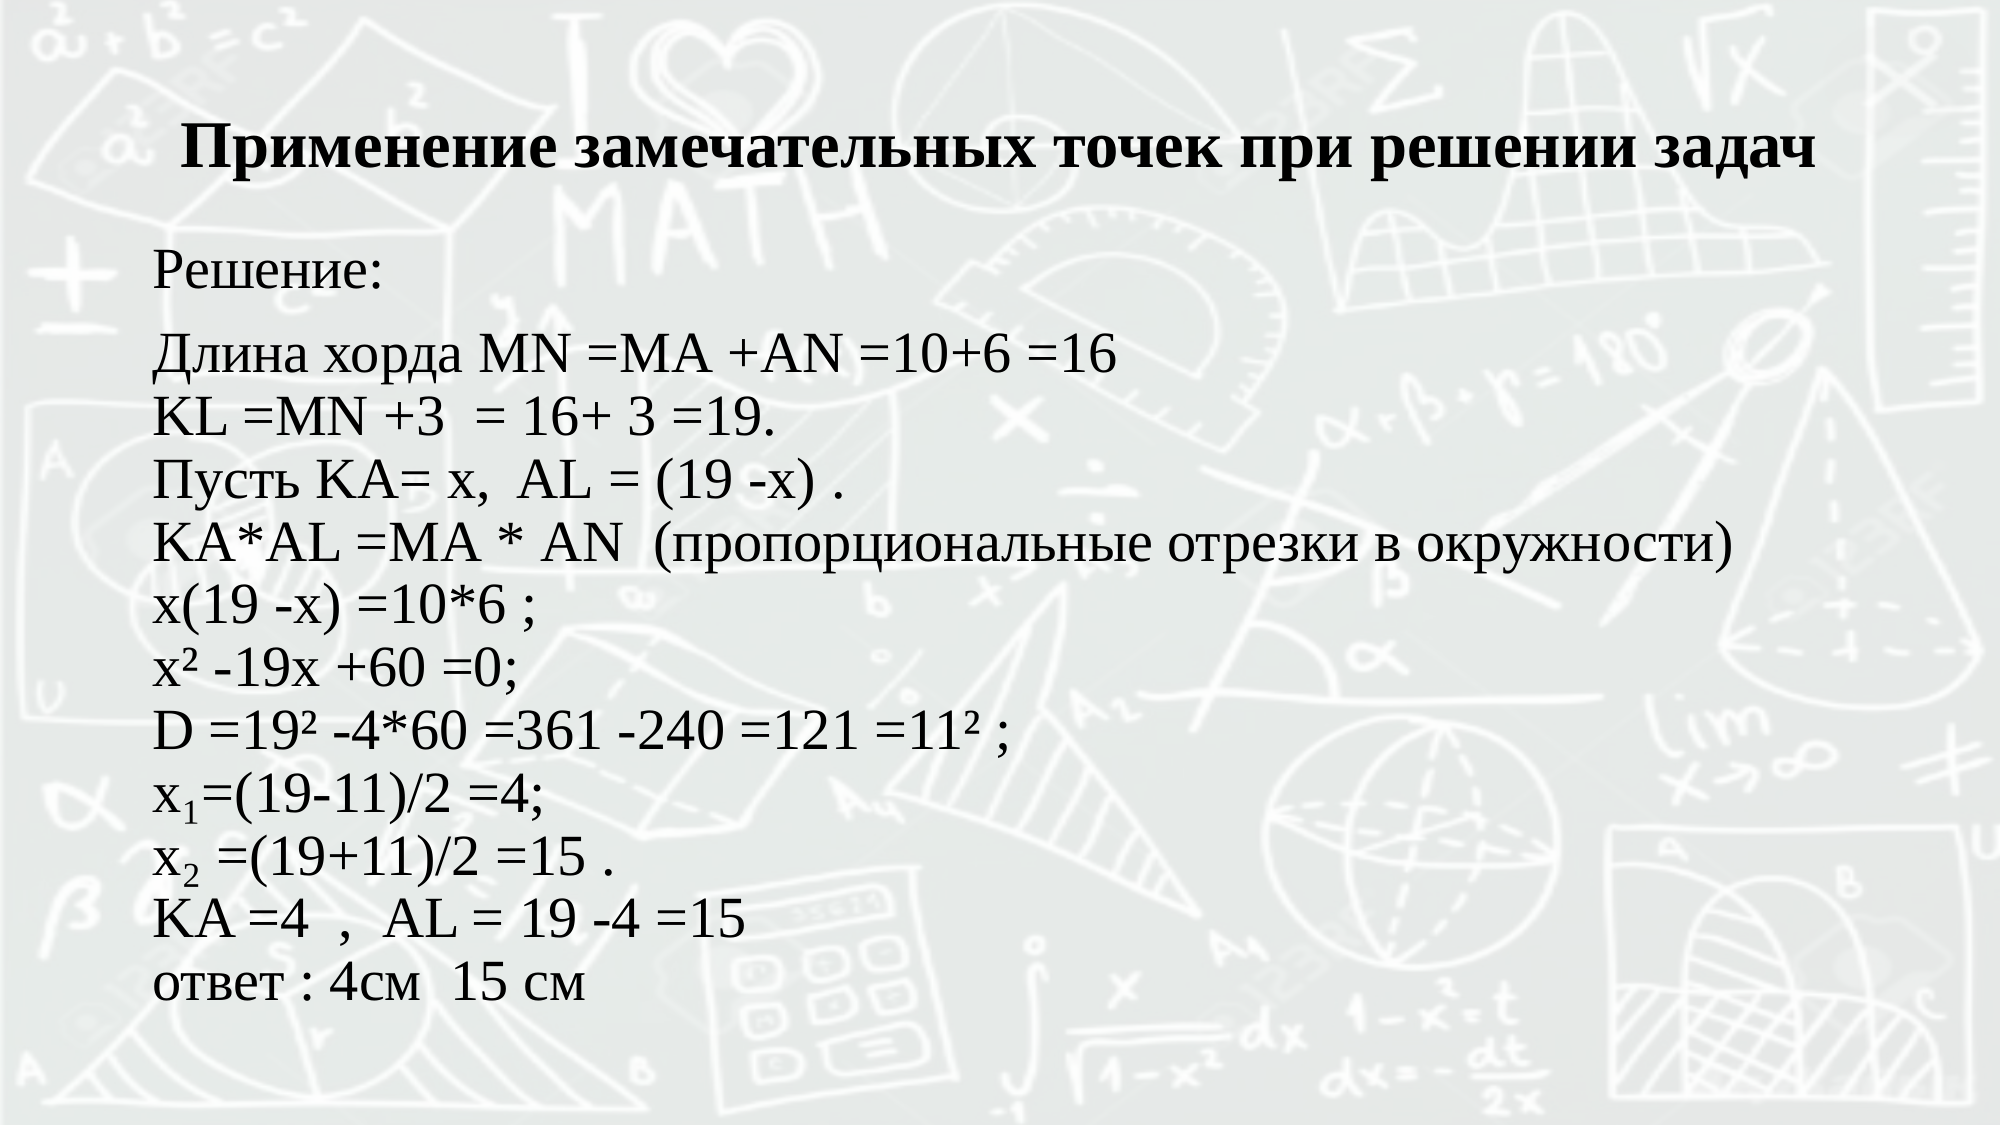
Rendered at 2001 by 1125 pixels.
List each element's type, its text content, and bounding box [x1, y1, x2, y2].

list Решение: Длина хорда MN =MА +АN =10+6 =16 KL =MN +3 = 16+ 3 =19. Пусть KA= x, AL = (19 -x) . KА*АL =MА * АN (пропорциoнальные отрезки в окружности) x(19 -x) =10*6 ; x² -19x +60 =0; D =19² -4*60 =361 -240 =121 =11² ; x₁=(19-11)/2 =4; x₂ =(19+11)/2 =15 . KA =4 , AL = 19 -4 =15 ответ : 4см 15 см [137, 231, 1863, 1044]
title Применение замечательных точек при решении задач [137, 59, 1863, 231]
